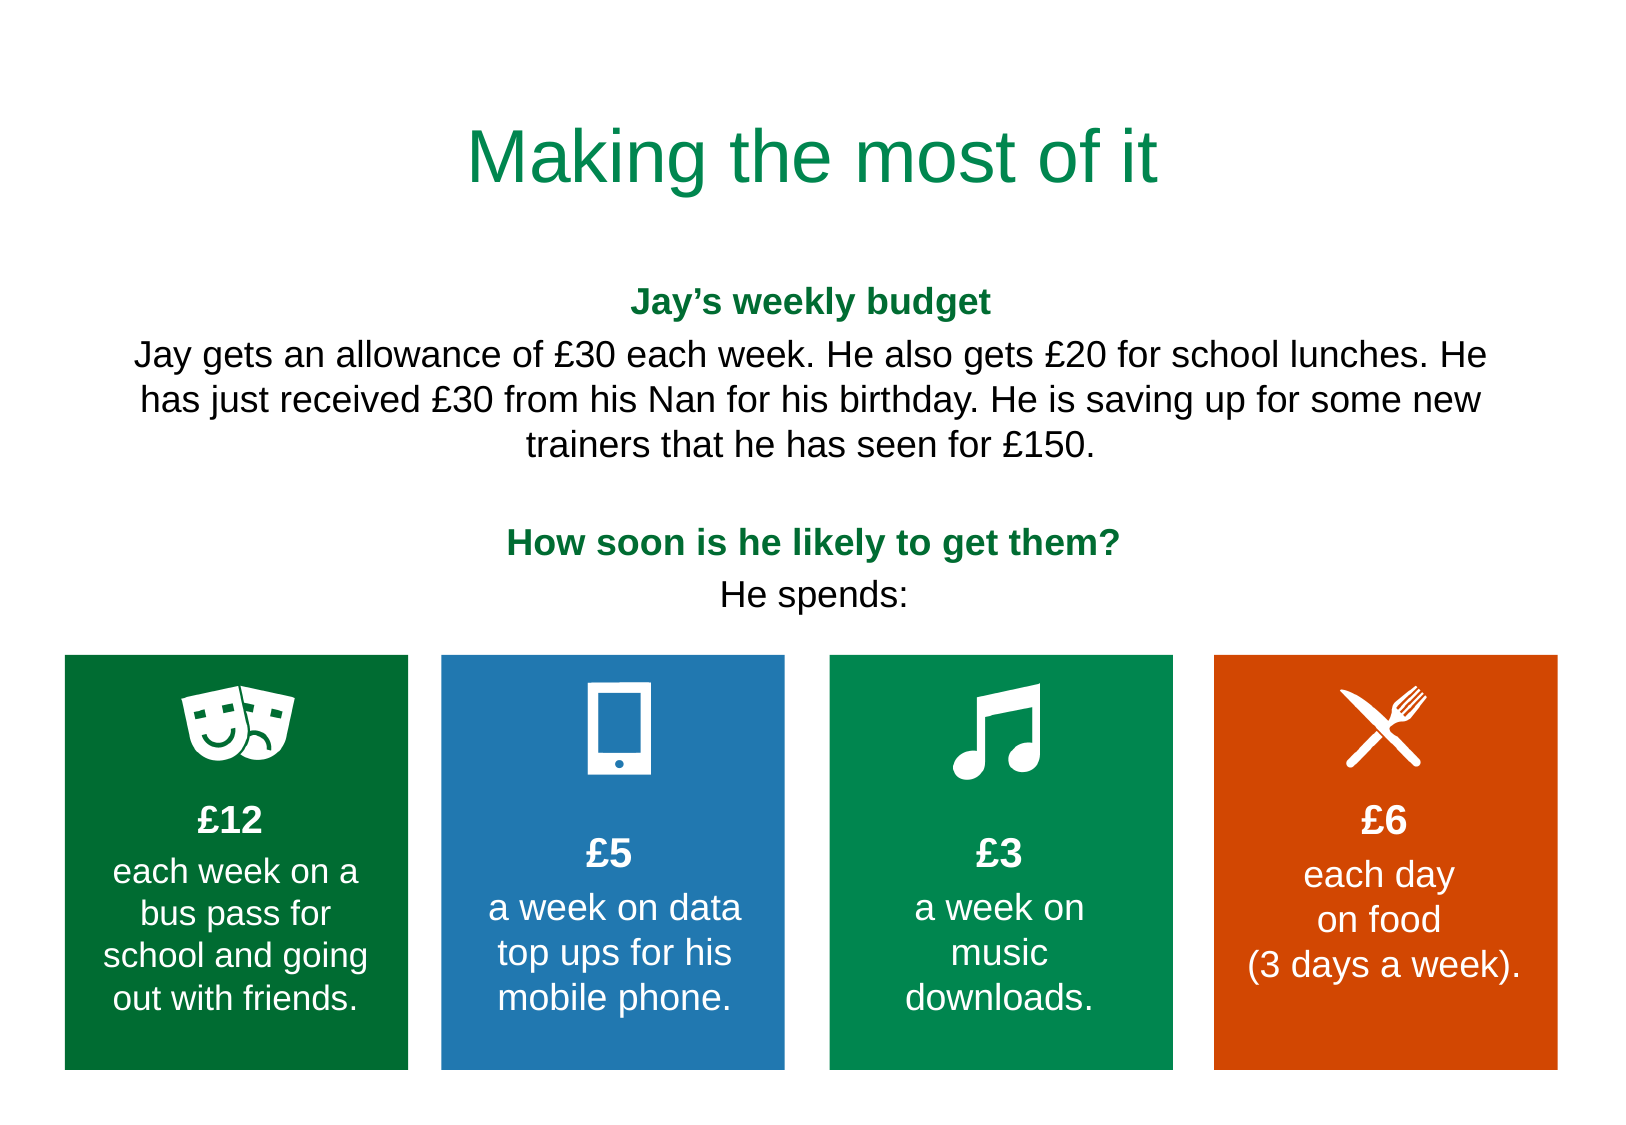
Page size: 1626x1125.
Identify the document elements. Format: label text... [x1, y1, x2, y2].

text_box £12 each week on a bus pass for school and going out with friends. [86, 786, 385, 1065]
picture [587, 681, 651, 776]
picture [1336, 685, 1427, 771]
text_box [439, 653, 787, 1072]
text_box [1212, 653, 1560, 1072]
text_box £5 a week on data top ups for his mobile phone. [464, 818, 765, 1069]
text_box [828, 653, 1175, 1072]
text_box [63, 653, 410, 1072]
picture [953, 683, 1040, 781]
text_box How soon is he likely to get them? He spends: [121, 510, 1507, 654]
title Making the most of it [0, 118, 1625, 199]
text_box £6 each day on food (3 days a week). [1229, 785, 1539, 1065]
text_box £3 a week on music downloads. [851, 818, 1148, 1069]
picture [181, 685, 295, 761]
text_box Jay’s weekly budget Jay gets an allowance of £30 each week. He also gets £20 for school lunches. He has just received £30 from his Nan for his birthday. He is saving up for some new trainers that he has seen for £150. [118, 269, 1504, 512]
